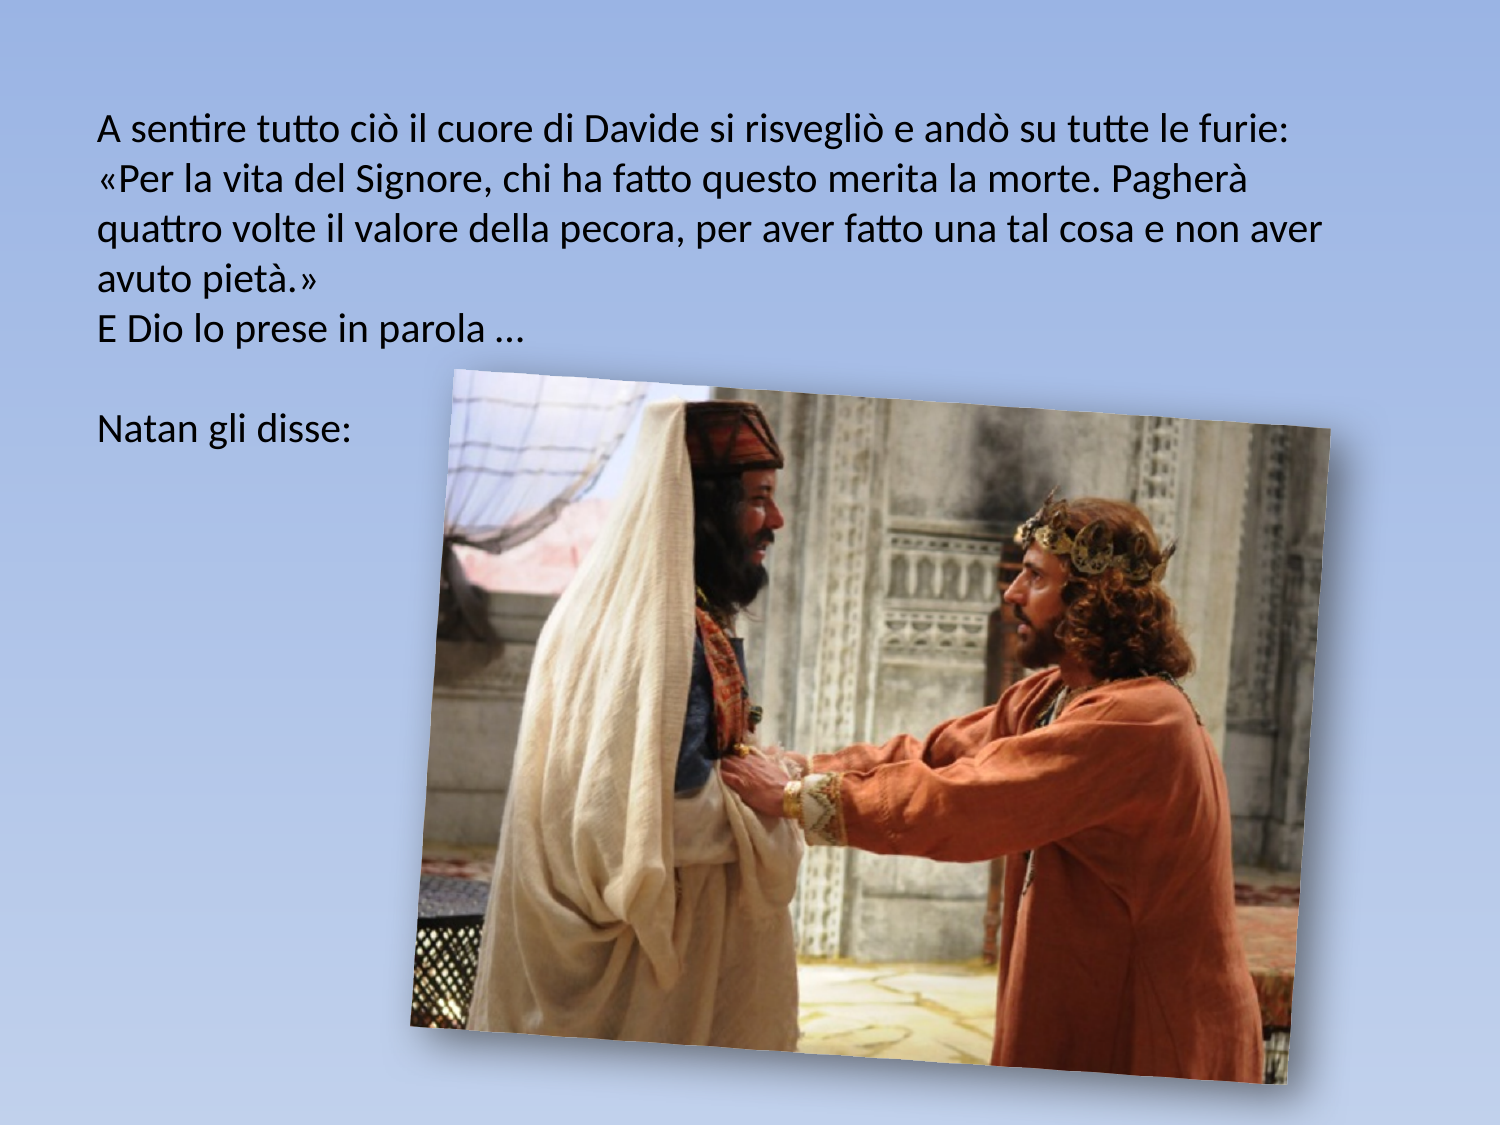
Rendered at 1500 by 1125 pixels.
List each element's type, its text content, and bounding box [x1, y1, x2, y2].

picture [411, 396, 1329, 1085]
text_box A sentire tutto ciò il cuore di Davide si risvegliò e andò su tutte le furie: «Per la vita del Signore, chi ha fatto questo merita la morte. Pagherà quattro volte il valore della pecora, per aver fatto una tal cosa e non aver avuto pietà.» E Dio lo prese in parola … Natan gli disse: [82, 93, 1383, 459]
